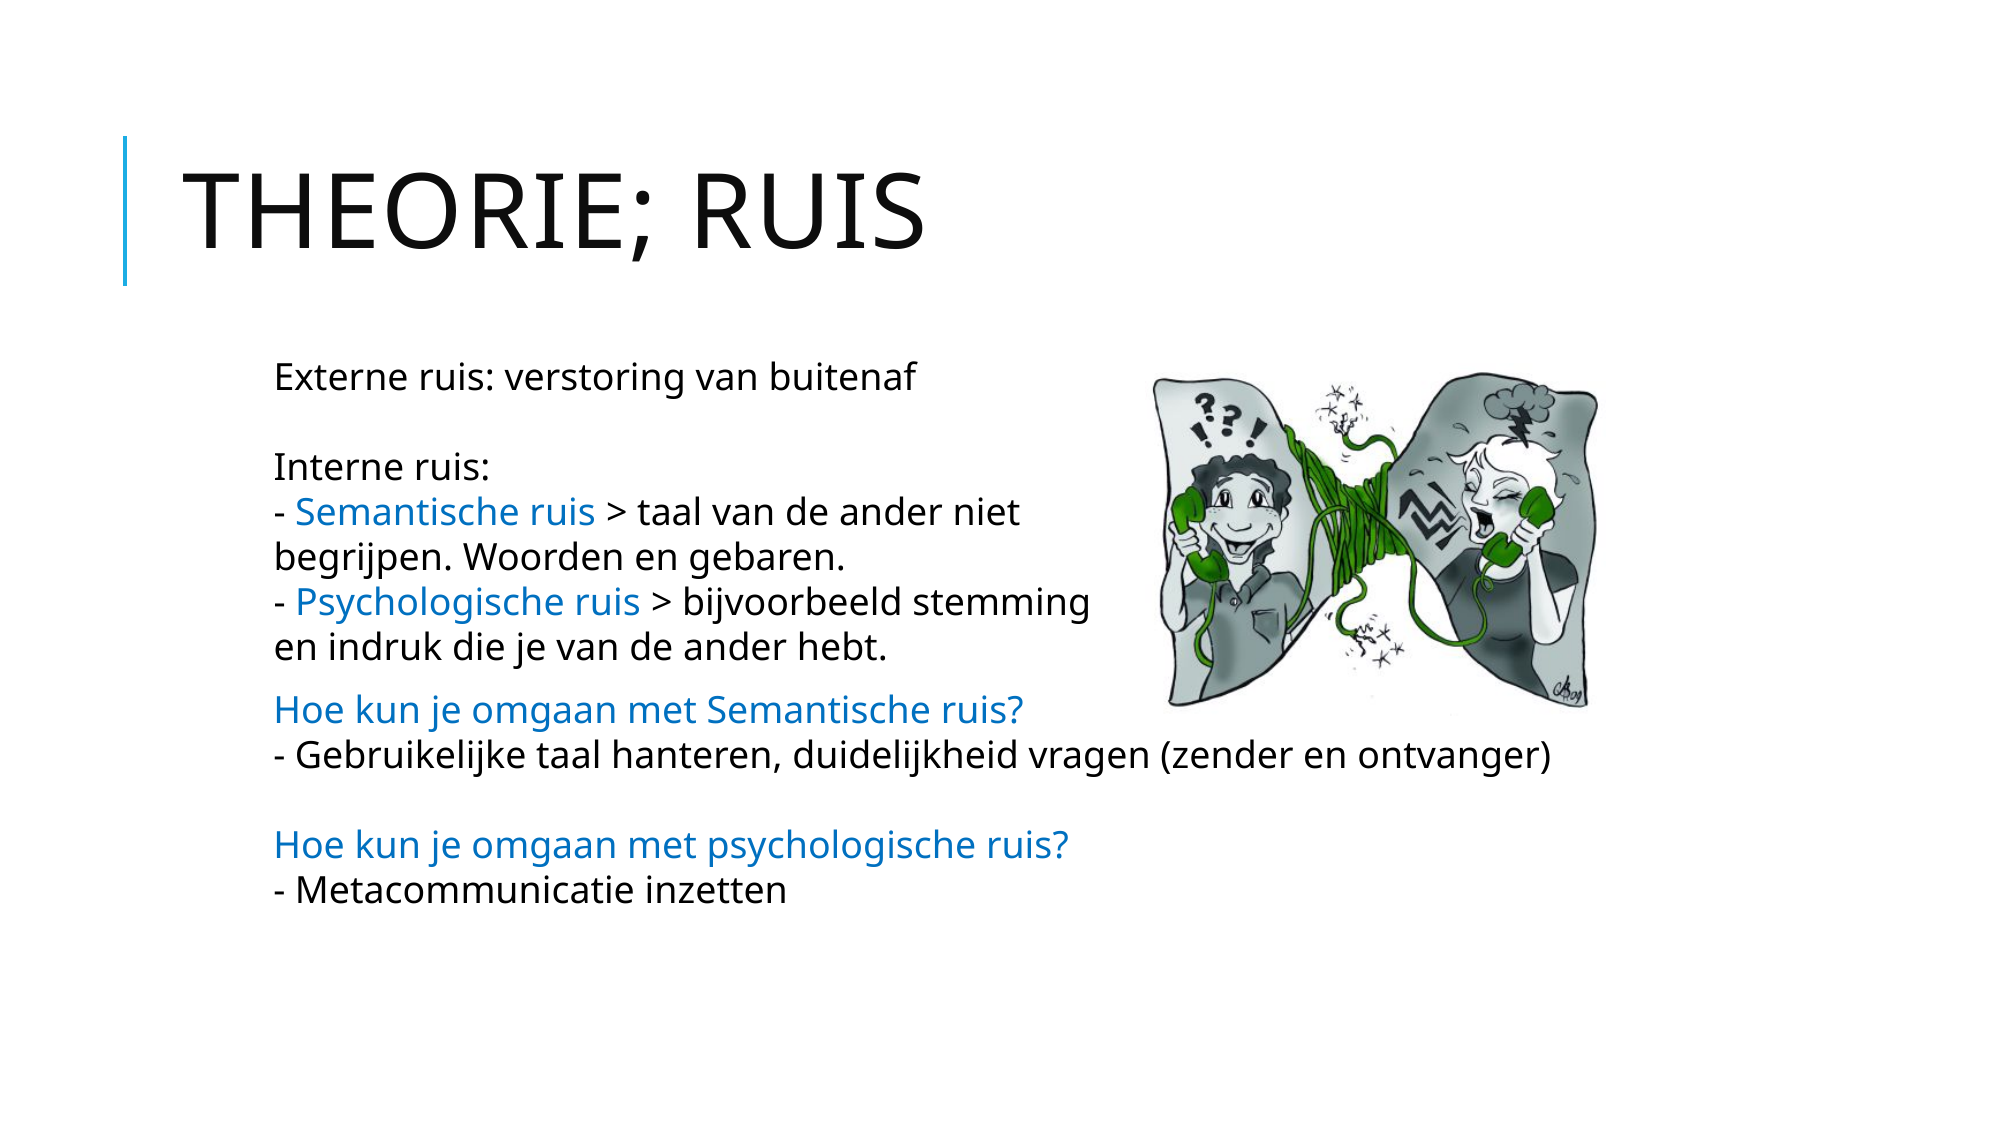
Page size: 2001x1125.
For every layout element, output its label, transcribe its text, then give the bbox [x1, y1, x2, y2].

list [1145, 363, 1606, 716]
text_box Externe ruis: verstoring van buitenaf Interne ruis: - Semantische ruis > taal van de ander niet begrijpen. Woorden en gebaren. - Psychologische ruis > bijvoorbeeld stemming en indruk die je van de ander hebt. [258, 345, 1146, 676]
text_box Hoe kun je omgaan met Semantische ruis? - Gebruikelijke taal hanteren, duidelijkheid vragen (zender en ontvanger) Hoe kun je omgaan met psychologische ruis? - Metacommunicatie inzetten [258, 678, 1774, 919]
title Theorie; RUIS [168, 96, 1763, 342]
